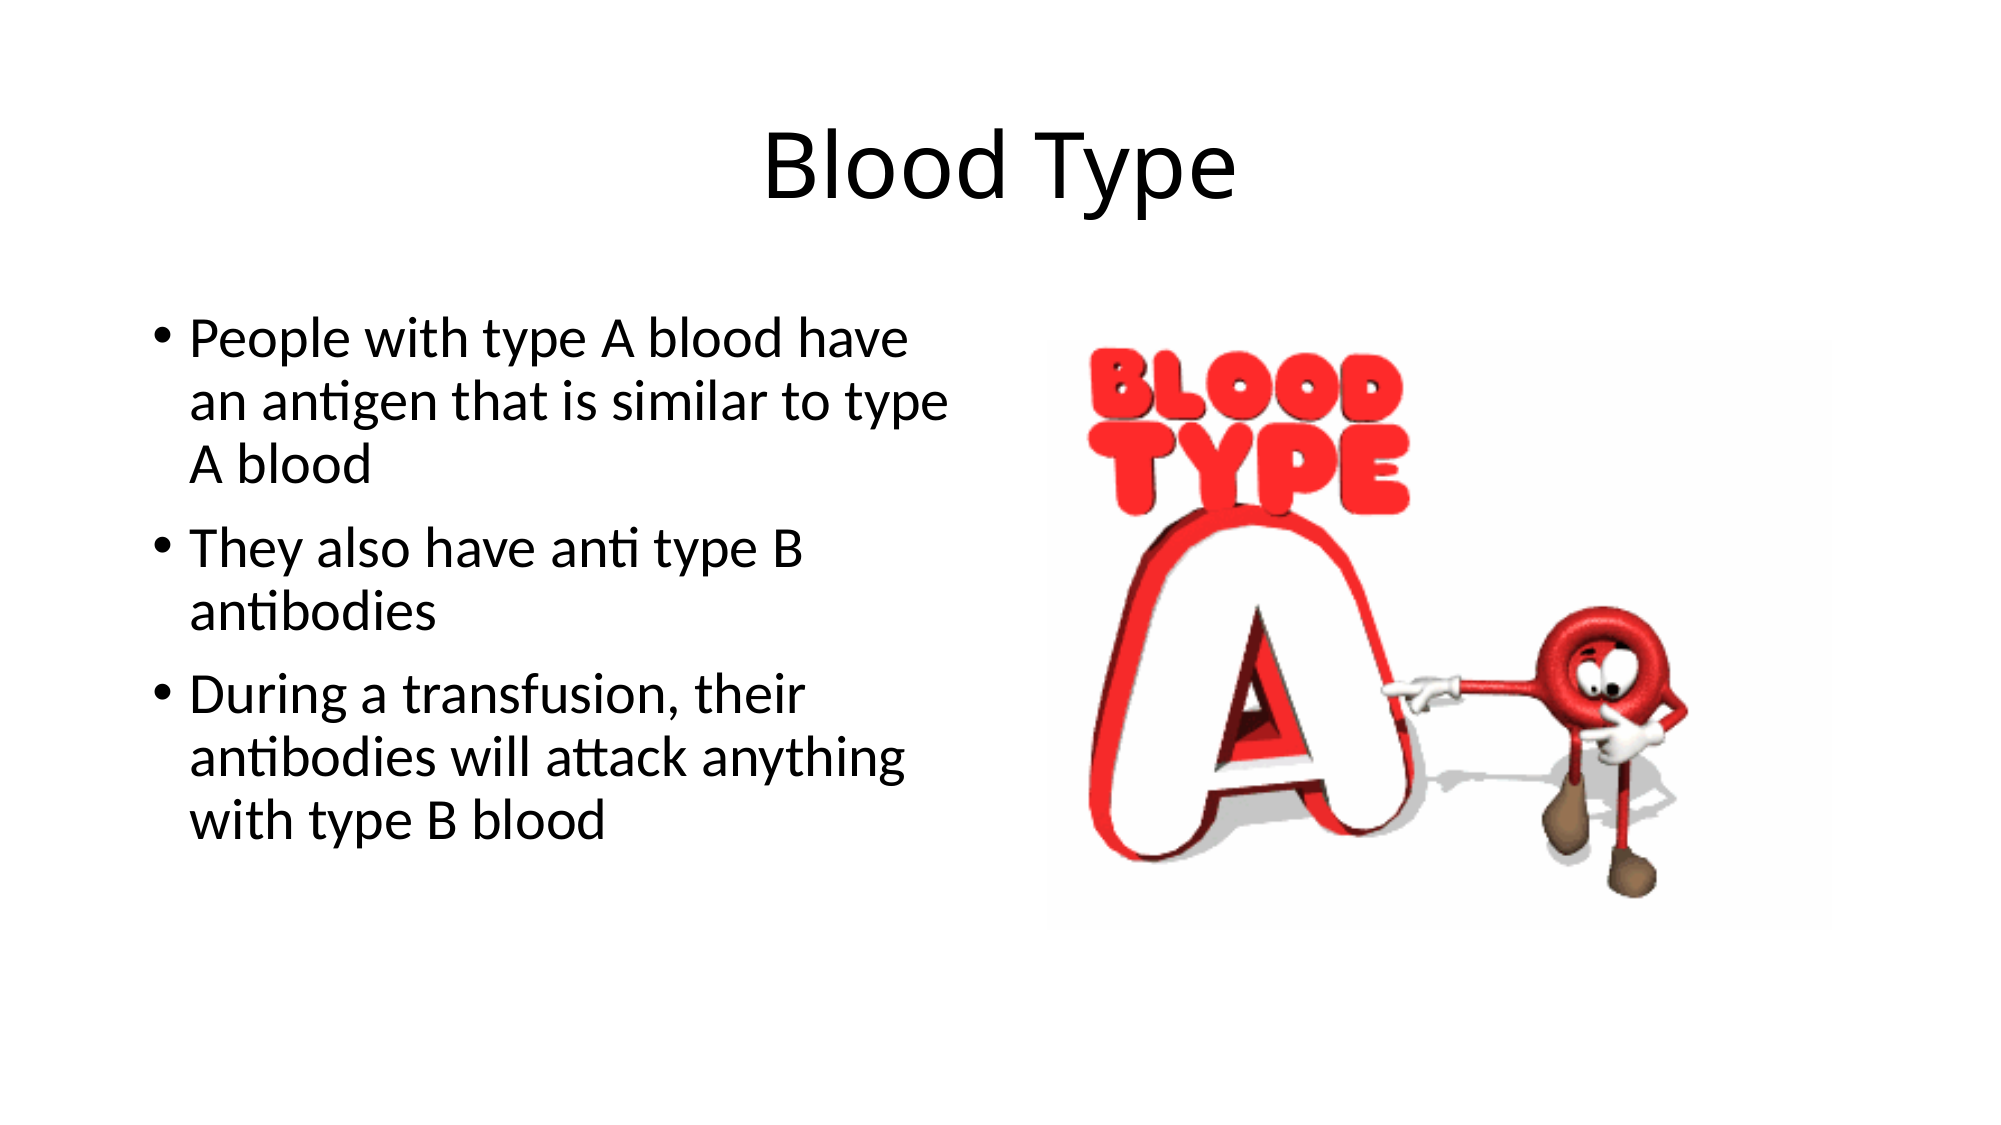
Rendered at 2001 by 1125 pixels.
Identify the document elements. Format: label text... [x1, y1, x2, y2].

picture [1047, 340, 1832, 930]
title Blood Type [137, 59, 1863, 278]
list People with type A blood have an antigen that is similar to type A blood They also have anti type B antibodies During a transfusion, their antibodies will attack anything with type B blood [137, 299, 988, 1014]
